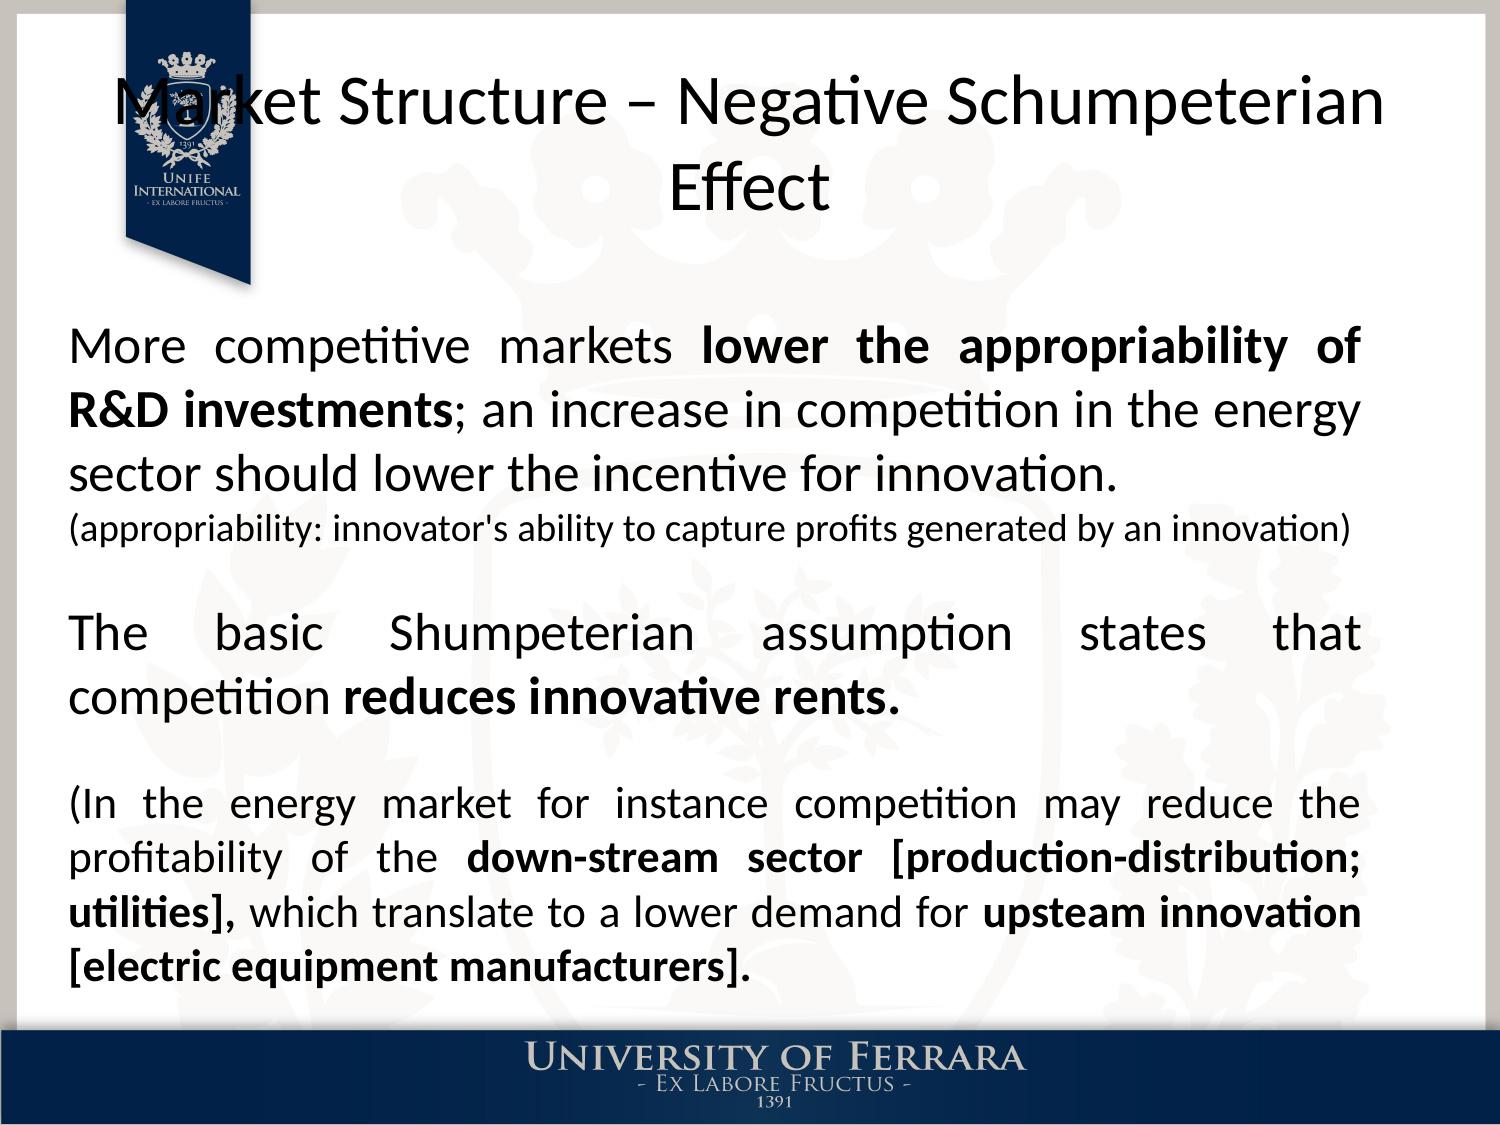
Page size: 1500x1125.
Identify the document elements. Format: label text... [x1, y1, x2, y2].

list More competitive markets lower the appropriability of R&D investments; an increase in competition in the energy sector should lower the incentive for innovation. (appropriability: innovator's ability to capture profits generated by an innovation) The basic Shumpeterian assumption states that competition reduces innovative rents. (In the energy market for instance competition may reduce the profitability of the down-stream sector [production-distribution; utilities], which translate to a lower demand for upsteam innovation [electric equipment manufacturers]. [35, 302, 1378, 1045]
picture [0, 0, 1500, 1125]
title Market Structure – Negative Schumpeterian Effect [75, 45, 1425, 233]
